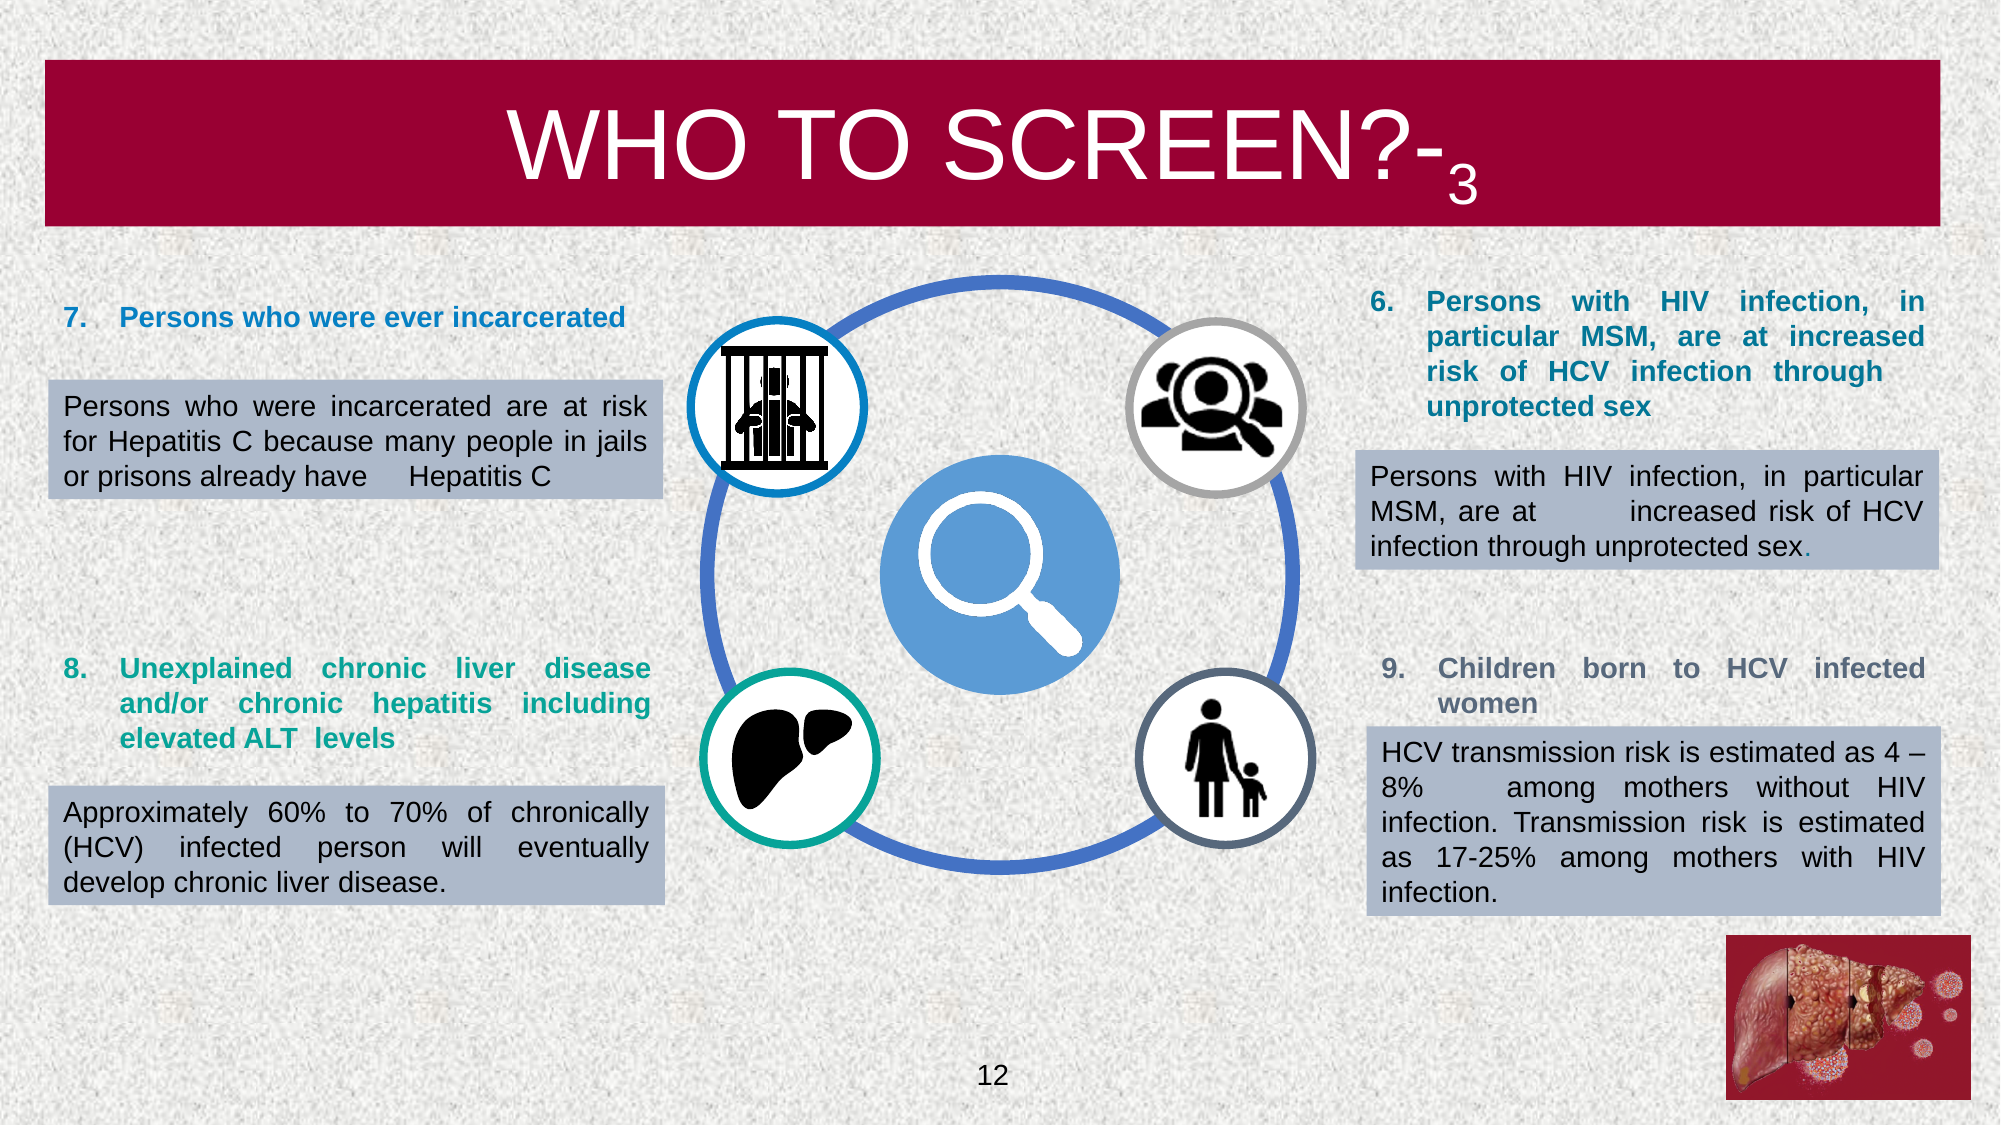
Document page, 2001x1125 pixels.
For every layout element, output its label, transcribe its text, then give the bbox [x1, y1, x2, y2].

text_box [689, 367, 699, 447]
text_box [48, 290, 664, 501]
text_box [699, 274, 1300, 875]
picture [0, 0, 2001, 1125]
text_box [1138, 671, 1313, 845]
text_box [48, 641, 667, 919]
text_box 12 [767, 1048, 1218, 1109]
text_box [1355, 274, 1941, 587]
text_box [1300, 383, 1304, 433]
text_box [1366, 641, 1942, 919]
text_box WHO TO SCREEN?-3 [45, 59, 1941, 227]
